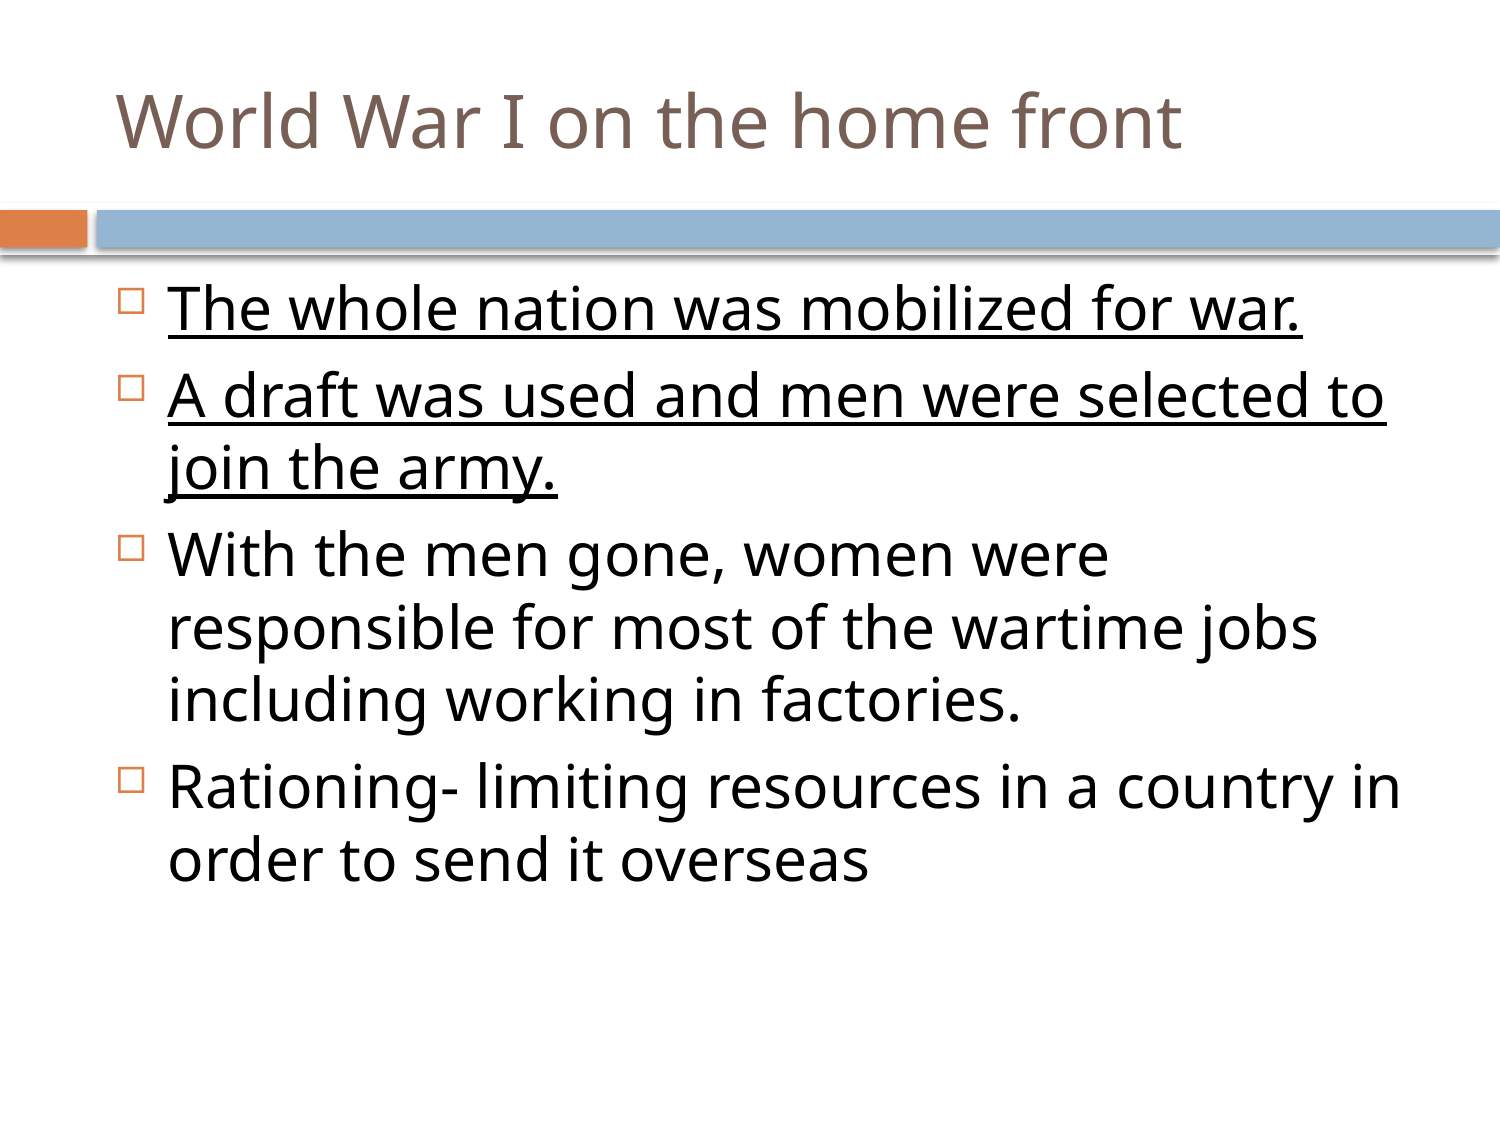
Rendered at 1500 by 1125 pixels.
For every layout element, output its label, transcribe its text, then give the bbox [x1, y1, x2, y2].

title World War I on the home front [100, 37, 1438, 200]
list The whole nation was mobilized for war. A draft was used and men were selected to join the army. With the men gone, women were responsible for most of the wartime jobs including working in factories. Rationing- limiting resources in a country in order to send it overseas [100, 262, 1438, 1000]
